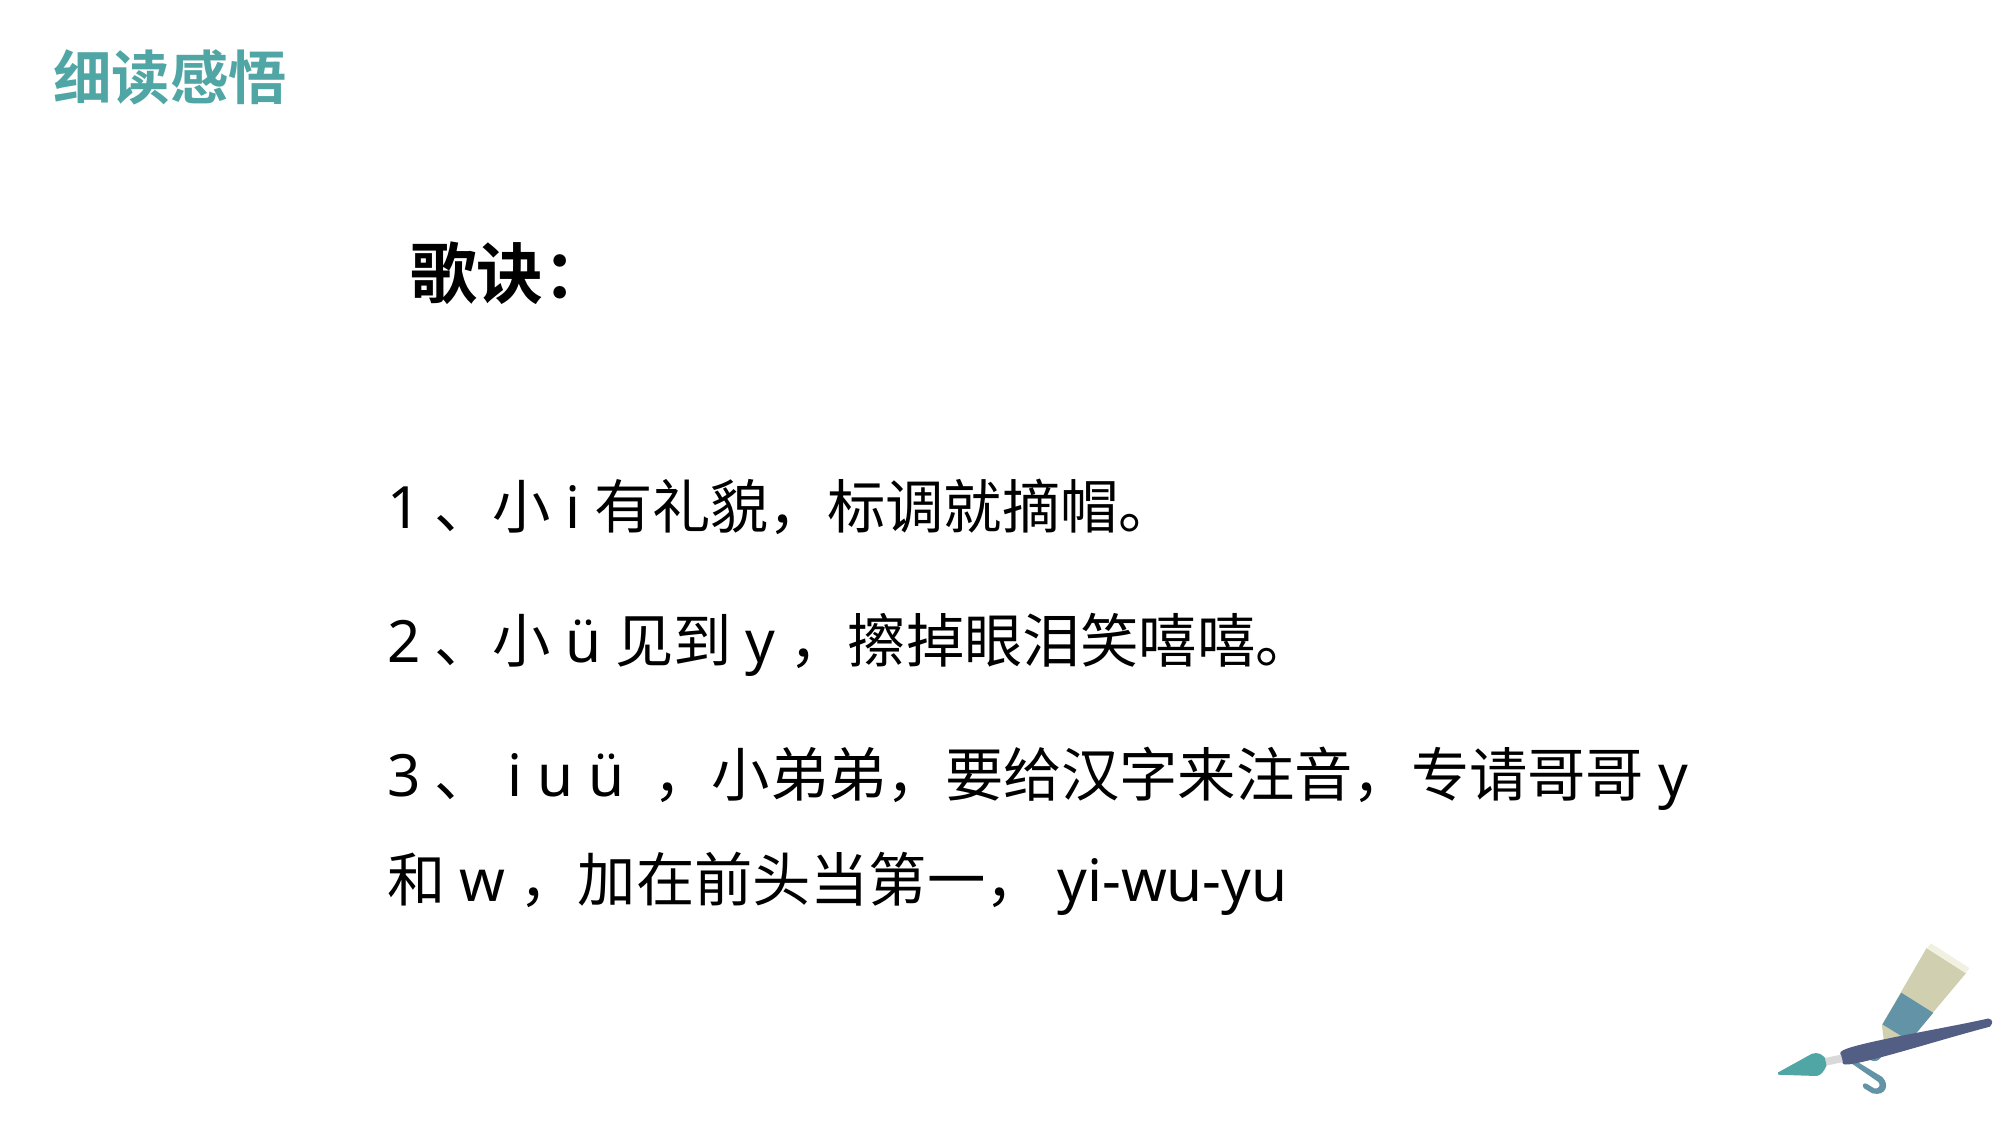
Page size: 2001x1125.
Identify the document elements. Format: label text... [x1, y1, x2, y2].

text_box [1811, 945, 1974, 1125]
text_box 1、小i有礼貌，标调就摘帽。 2、小ü见到y，擦掉眼泪笑嘻嘻。 3、i u ü ，小弟弟，要给汉字来注音，专请哥哥y和w，加在前头当第一，yi-wu-yu [372, 428, 1744, 921]
text_box 细读感悟 [38, 34, 373, 119]
text_box 歌诀： [395, 224, 845, 319]
